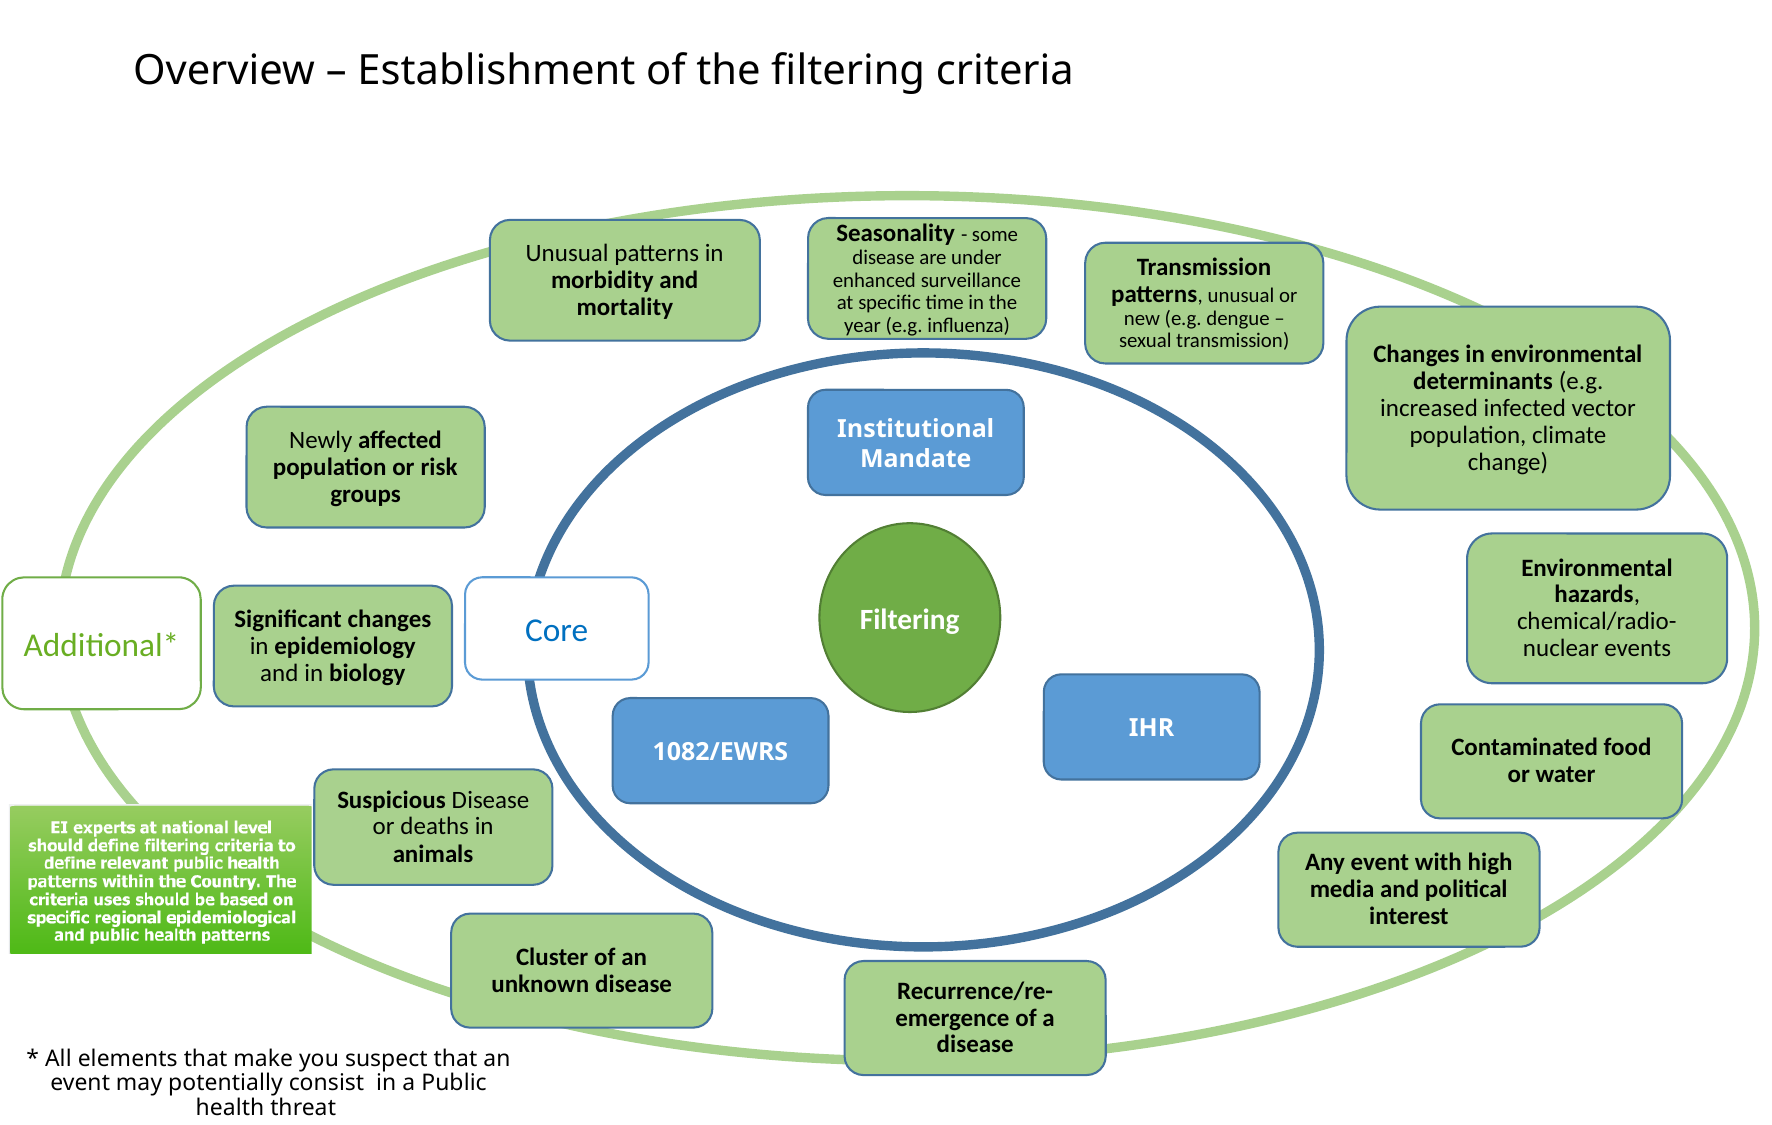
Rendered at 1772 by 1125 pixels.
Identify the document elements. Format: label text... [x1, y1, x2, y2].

text_box Significant changes in epidemiology and in biology [212, 584, 454, 708]
picture [8, 804, 312, 954]
text_box Suspicious Disease or deaths in animals [313, 768, 554, 886]
text_box IHR [1042, 673, 1261, 781]
text_box * All elements that make you suspect that an event may potentially consist in a Public health threat [2, 1039, 536, 1125]
text_box Transmission patterns, unusual or new (e.g. dengue – sexual transmission) [1084, 241, 1325, 365]
text_box [64, 194, 1756, 1061]
text_box 1082/EWRS [611, 696, 830, 805]
text_box Contaminated food or water [1419, 703, 1684, 820]
text_box Institutional Mandate [806, 388, 1025, 497]
text_box Changes in environmental determinants (e.g. increased infected vector population, climate change) [1345, 305, 1672, 511]
text_box [528, 351, 1321, 948]
text_box Seasonality - some disease are under enhanced surveillance at specific time in the year (e.g. influenza) [806, 216, 1048, 340]
text_box Any event with high media and political interest [1277, 831, 1541, 948]
text_box Core [463, 576, 650, 681]
text_box Recurrence/re-emergence of a disease [843, 959, 1107, 1077]
text_box Unusual patterns in morbidity and mortality [488, 218, 761, 342]
text_box Additional* [1, 576, 202, 711]
text_box Newly affected population or risk groups [245, 405, 486, 529]
text_box Environmental hazards, chemical/radio-nuclear events [1466, 532, 1729, 685]
text_box Cluster of an unknown disease [450, 912, 714, 1029]
title Overview – Establishment of the filtering criteria [118, 18, 1695, 123]
